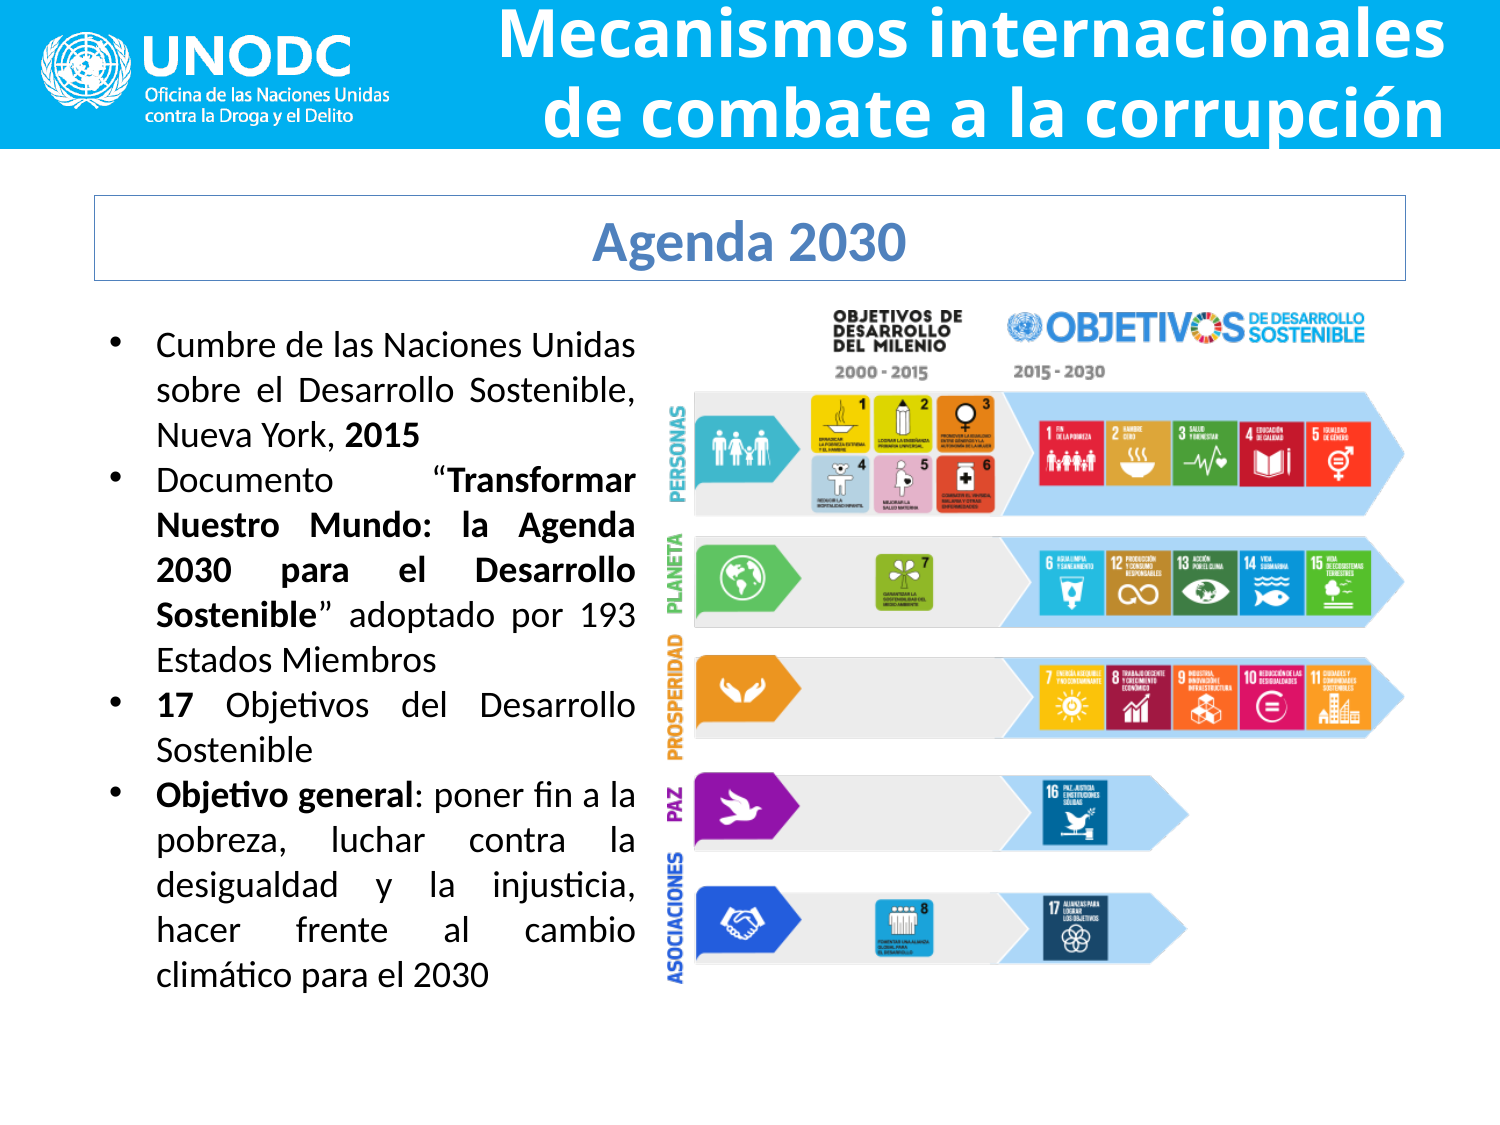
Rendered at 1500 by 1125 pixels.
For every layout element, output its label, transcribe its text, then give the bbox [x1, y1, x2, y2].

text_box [0, 0, 1500, 150]
text_box Cumbre de las Naciones Unidas sobre el Desarrollo Sostenible, Nueva York, 2015 Documento “Transformar Nuestro Mundo: la Agenda 2030 para el Desarrollo Sostenible” adoptado por 193 Estados Miembros 17 Objetivos del Desarrollo Sostenible Objetivo general: poner fin a la pobreza, luchar contra la desigualdad y la injusticia, hacer frente al cambio climático para el 2030 [94, 312, 652, 1002]
text_box Agenda 2030 [94, 195, 1406, 281]
picture [667, 310, 1406, 985]
